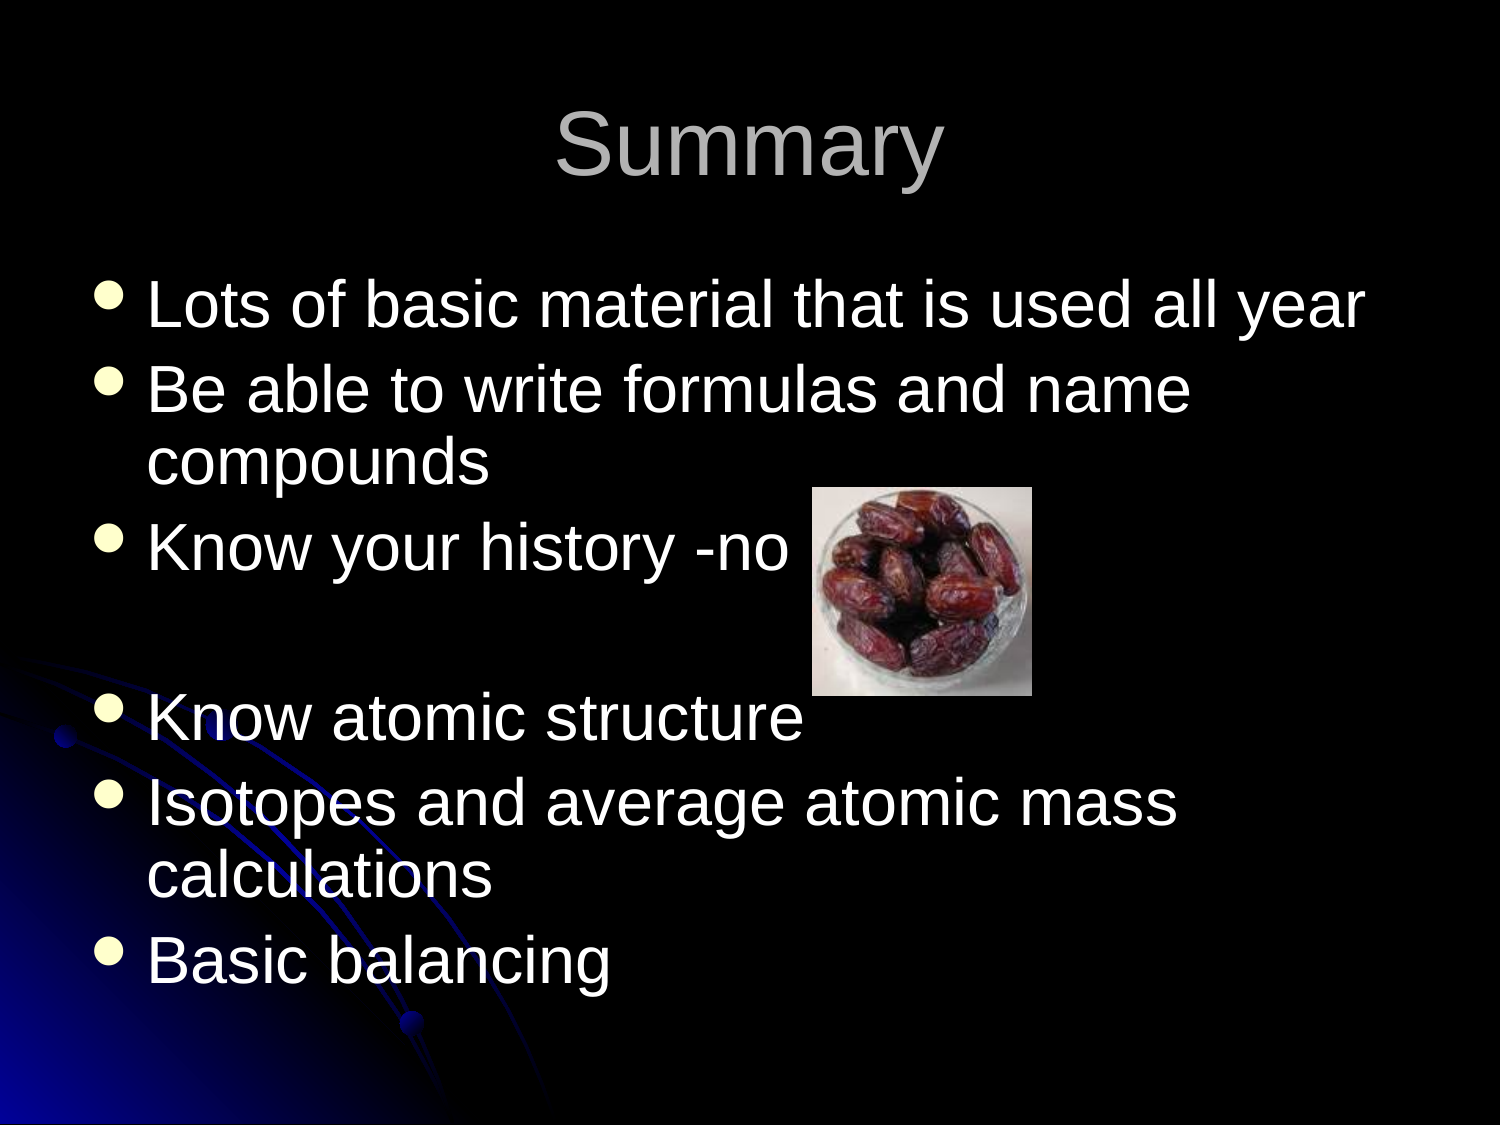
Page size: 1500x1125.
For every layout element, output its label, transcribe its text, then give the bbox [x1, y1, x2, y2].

picture [812, 487, 1032, 696]
list Lots of basic material that is used all year Be able to write formulas and name compounds Know your history -no Know atomic structure Isotopes and average atomic mass calculations Basic balancing [74, 262, 1426, 1076]
title Summary [74, 45, 1426, 233]
